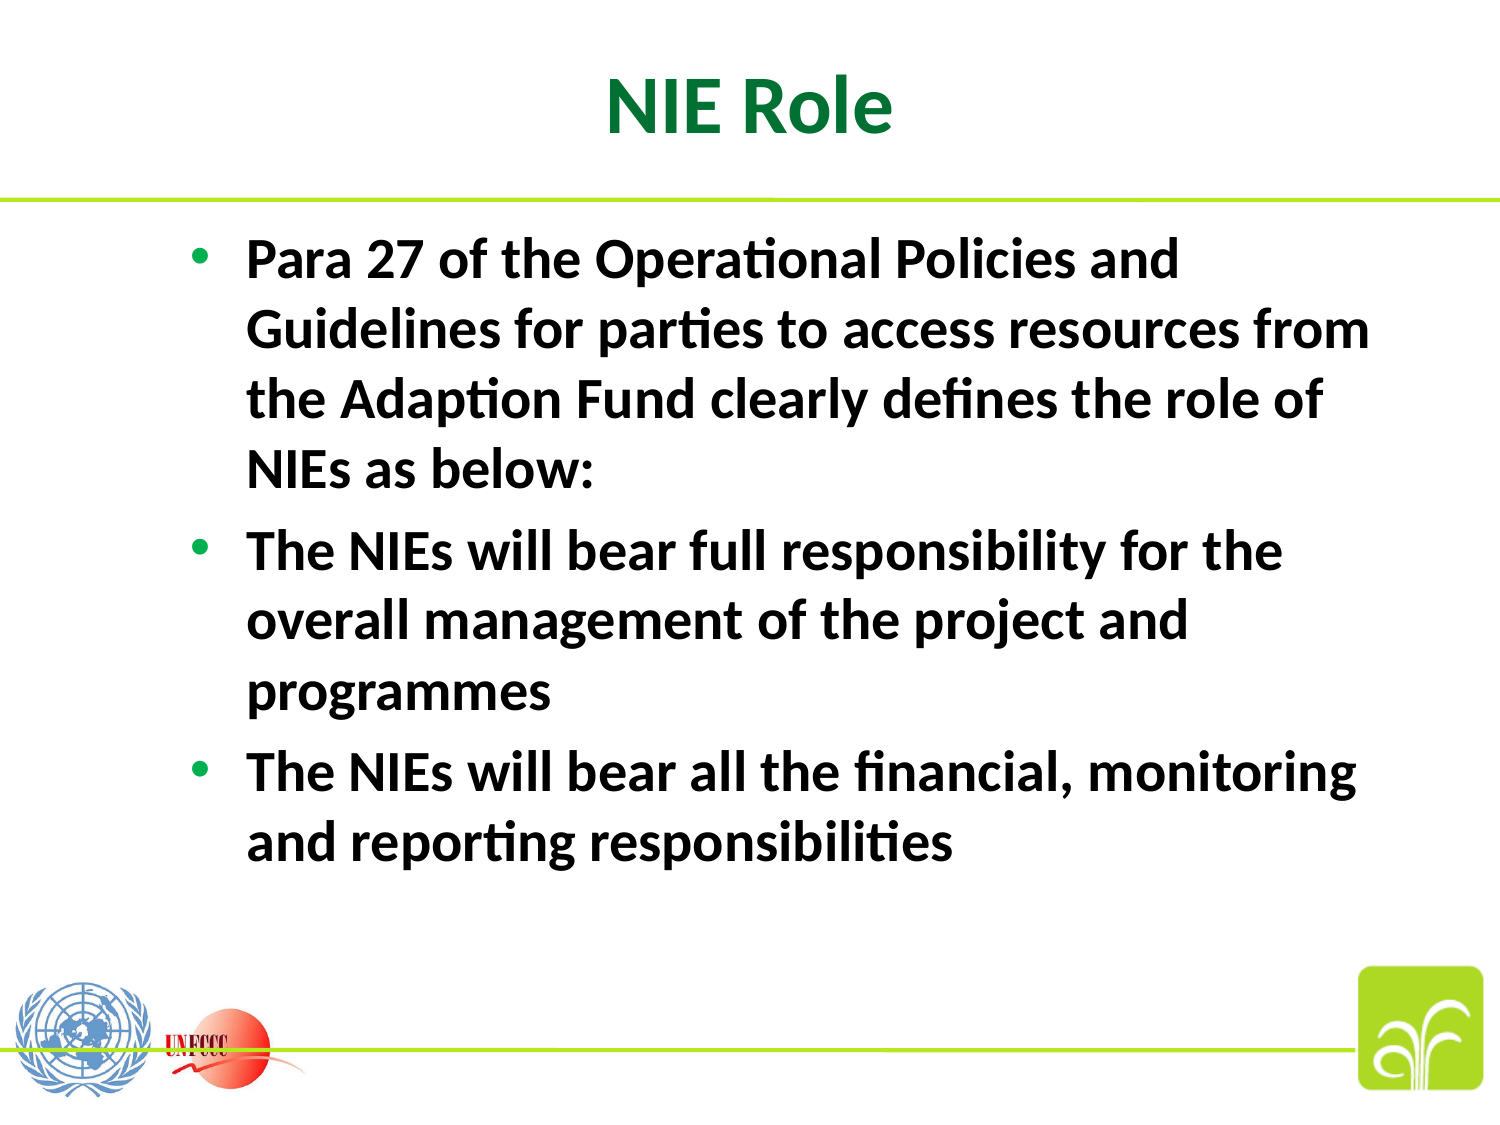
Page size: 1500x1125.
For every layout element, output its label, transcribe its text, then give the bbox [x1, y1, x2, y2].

title NIE Role [74, 0, 1426, 226]
picture [12, 974, 174, 1047]
list Para 27 of the Operational Policies and Guidelines for parties to access resources from the Adaption Fund clearly defines the role of NIEs as below: The NIEs will bear full responsibility for the overall management of the project and programmes The NIEs will bear all the financial, monitoring and reporting responsibilities [174, 212, 1413, 1125]
picture [12, 1053, 174, 1107]
